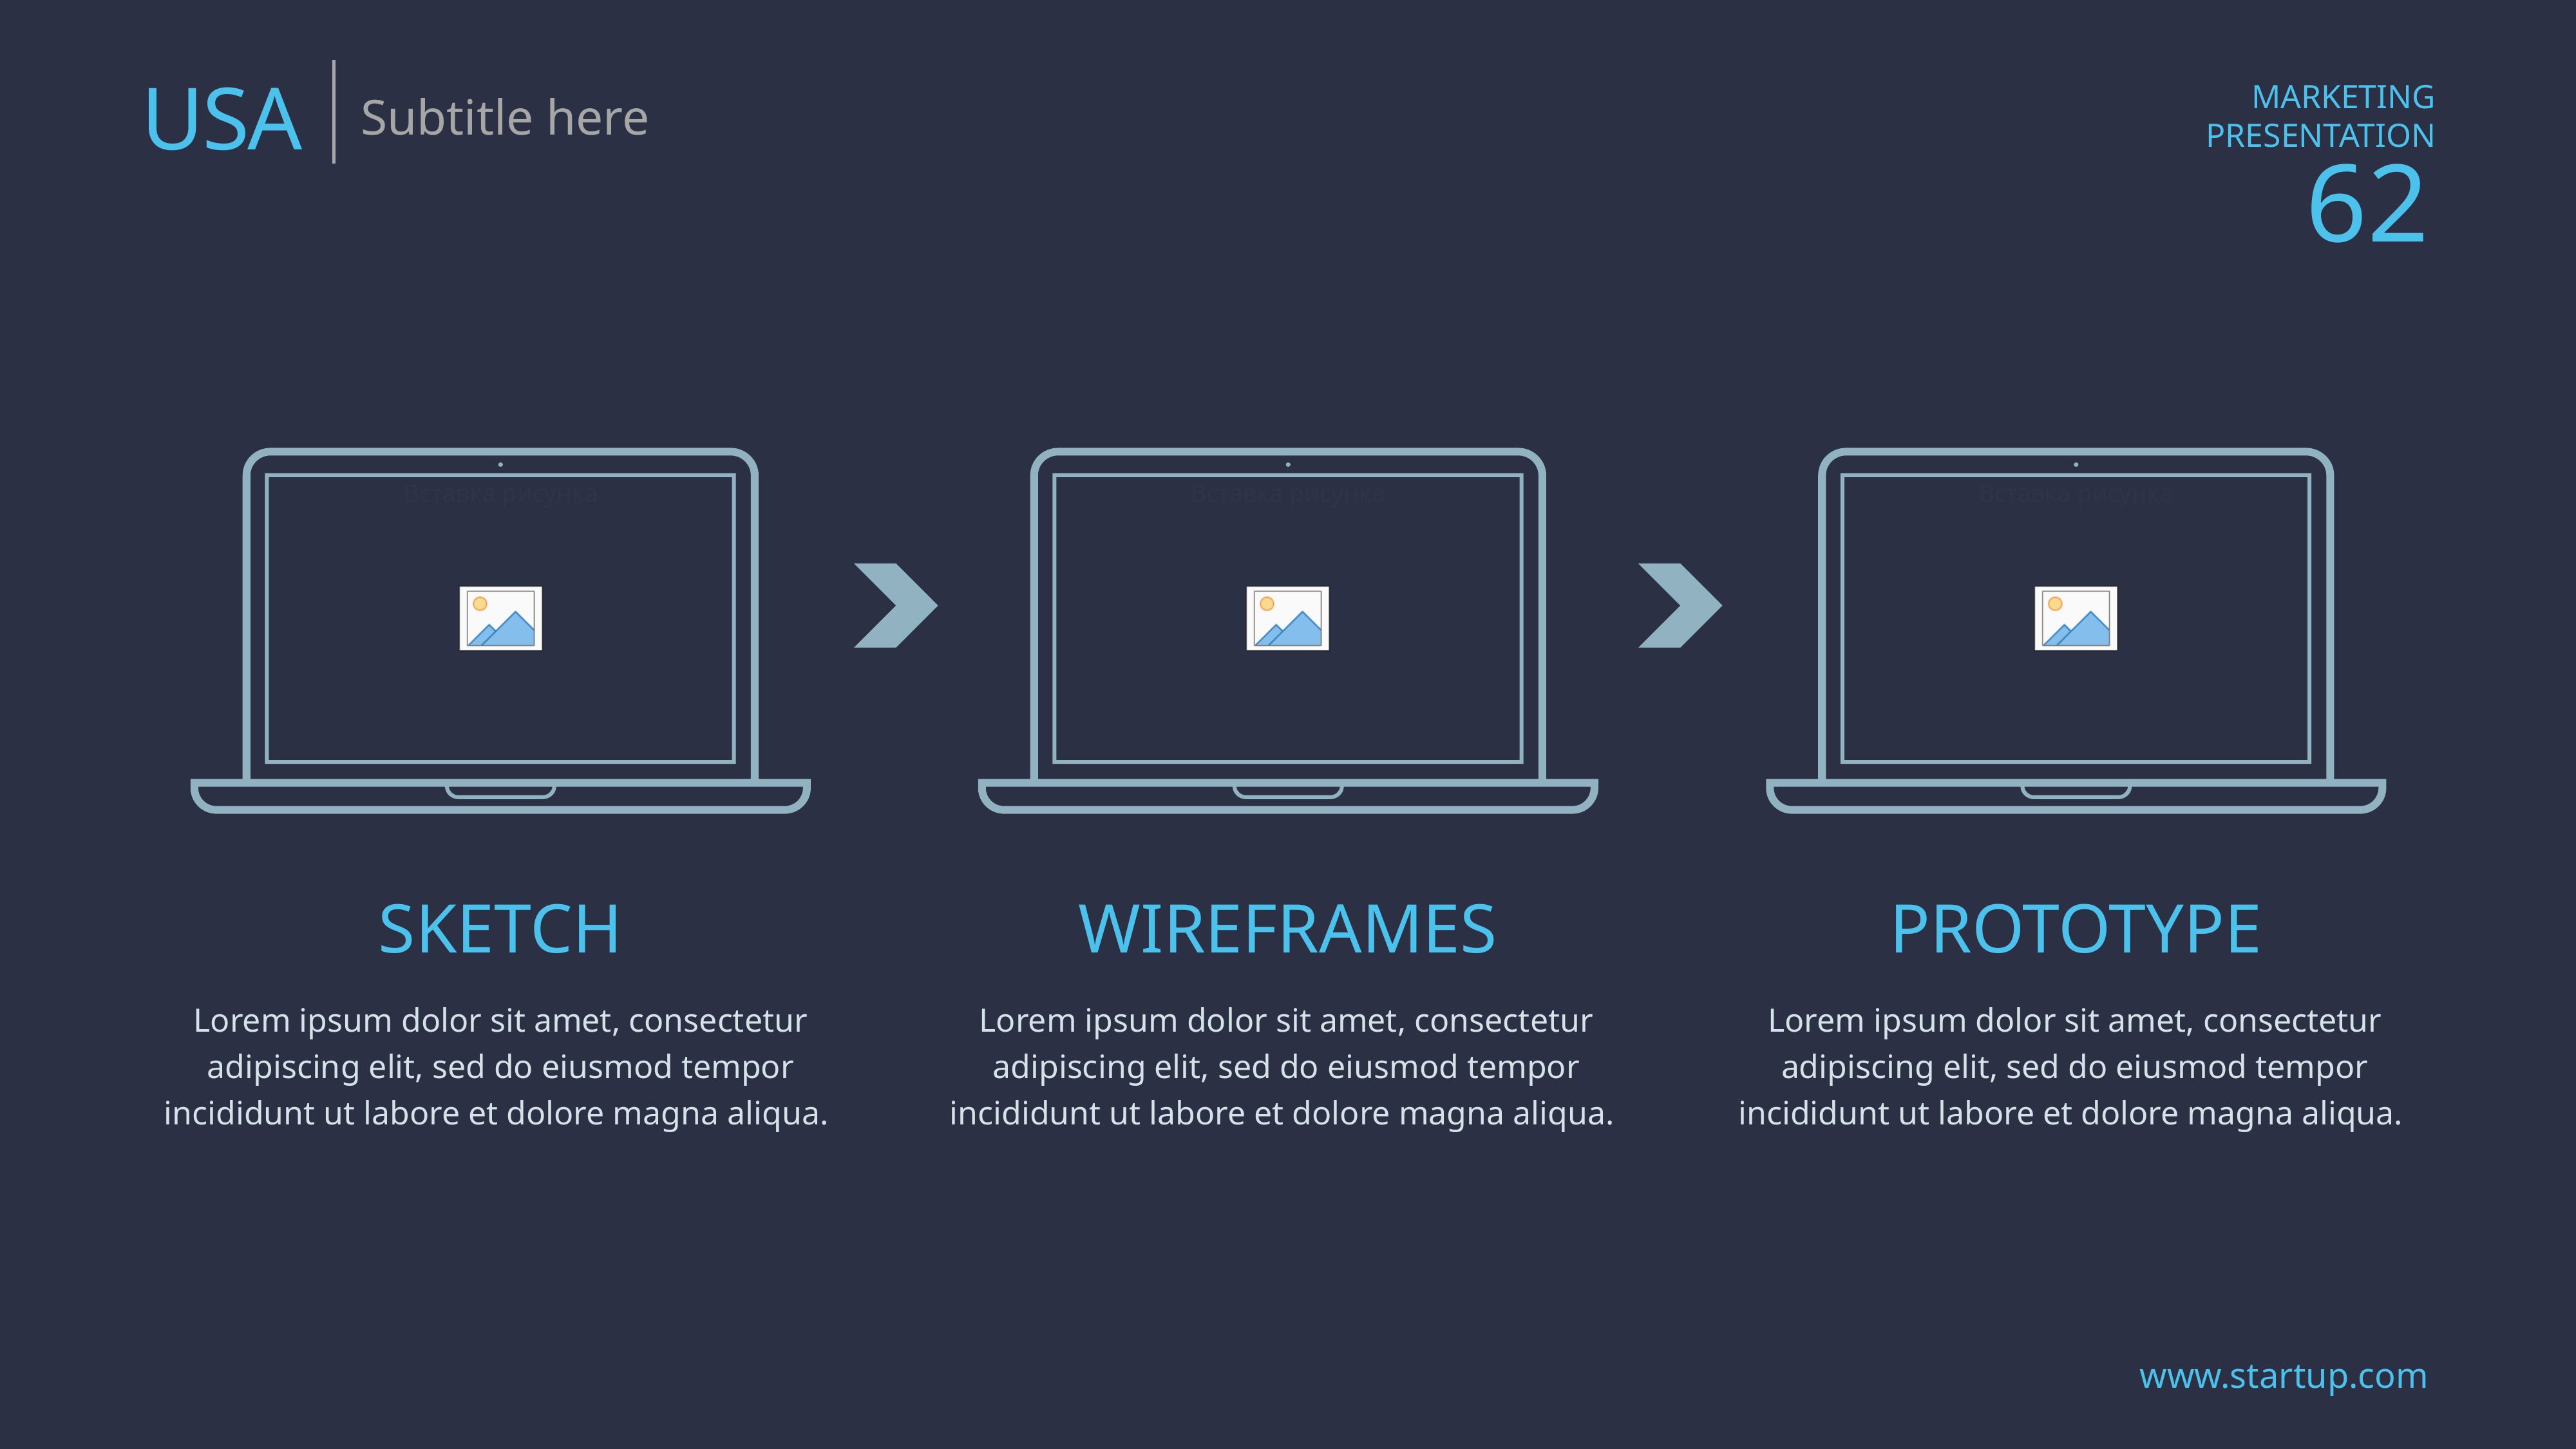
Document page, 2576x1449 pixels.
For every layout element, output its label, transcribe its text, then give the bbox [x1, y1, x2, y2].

text_box Lorem ipsum dolor sit amet, consectetur adipiscing elit, sed do eiusmod tempor incididunt ut labore et dolore magna aliqua. [1721, 992, 2429, 1132]
text_box Subtitle here [351, 81, 659, 149]
picture [1840, 473, 2312, 764]
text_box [190, 448, 811, 814]
text_box WIREFRAMES [1078, 886, 1497, 967]
picture [265, 473, 736, 764]
text_box [1636, 562, 1724, 649]
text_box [978, 448, 1598, 814]
text_box PROTOTYPE [1889, 886, 2262, 967]
text_box SKETCH [378, 886, 623, 967]
text_box USA [141, 63, 303, 167]
picture [1052, 473, 1524, 764]
text_box [852, 562, 940, 649]
text_box Lorem ipsum dolor sit amet, consectetur adipiscing elit, sed do eiusmod tempor incididunt ut labore et dolore magna aliqua. [147, 992, 855, 1132]
text_box Lorem ipsum dolor sit amet, consectetur adipiscing elit, sed do eiusmod tempor incididunt ut labore et dolore magna aliqua. [933, 992, 1640, 1132]
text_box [1766, 448, 2387, 814]
